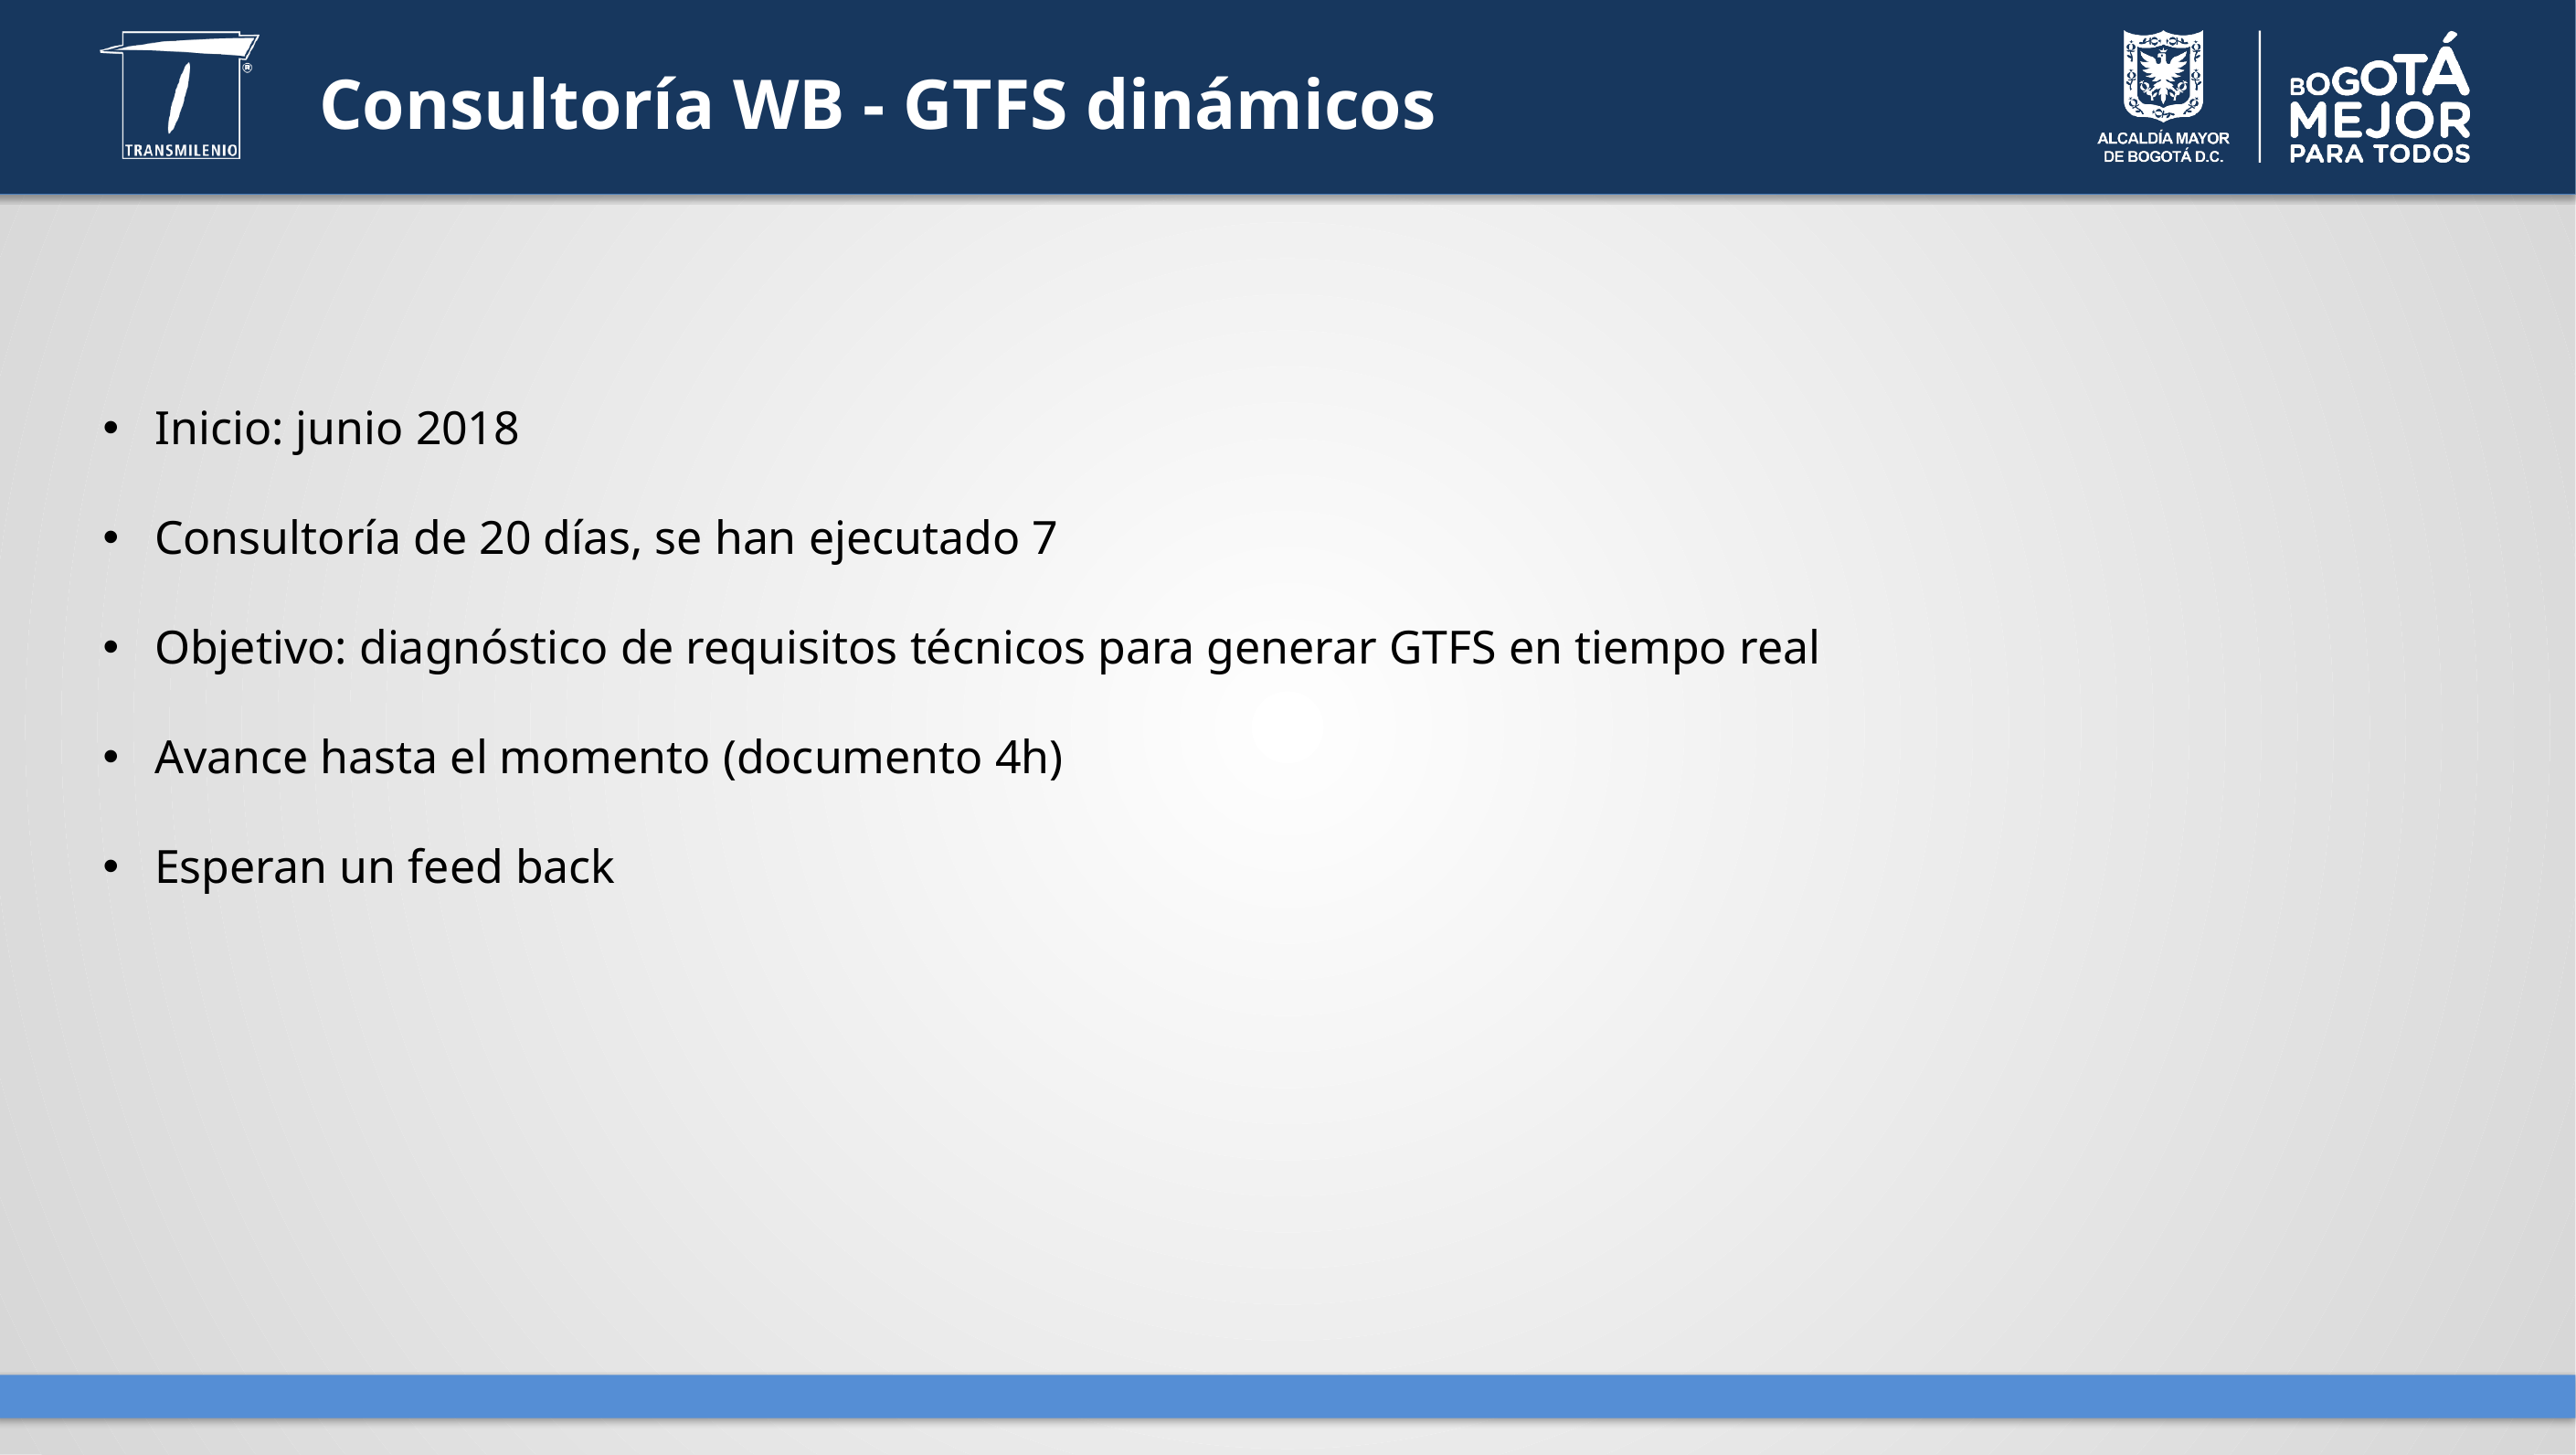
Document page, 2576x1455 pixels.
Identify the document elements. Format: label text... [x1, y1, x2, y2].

picture [2097, 30, 2470, 163]
text_box Inicio: junio 2018 Consultoría de 20 días, se han ejecutado 7 Objetivo: diagnóstico de requisitos técnicos para generar GTFS en tiempo real Avance hasta el momento (documento 4h) Esperan un feed back [90, 392, 1839, 955]
text_box Consultoría WB - GTFS dinámicos [305, 54, 2141, 150]
picture [100, 31, 260, 159]
